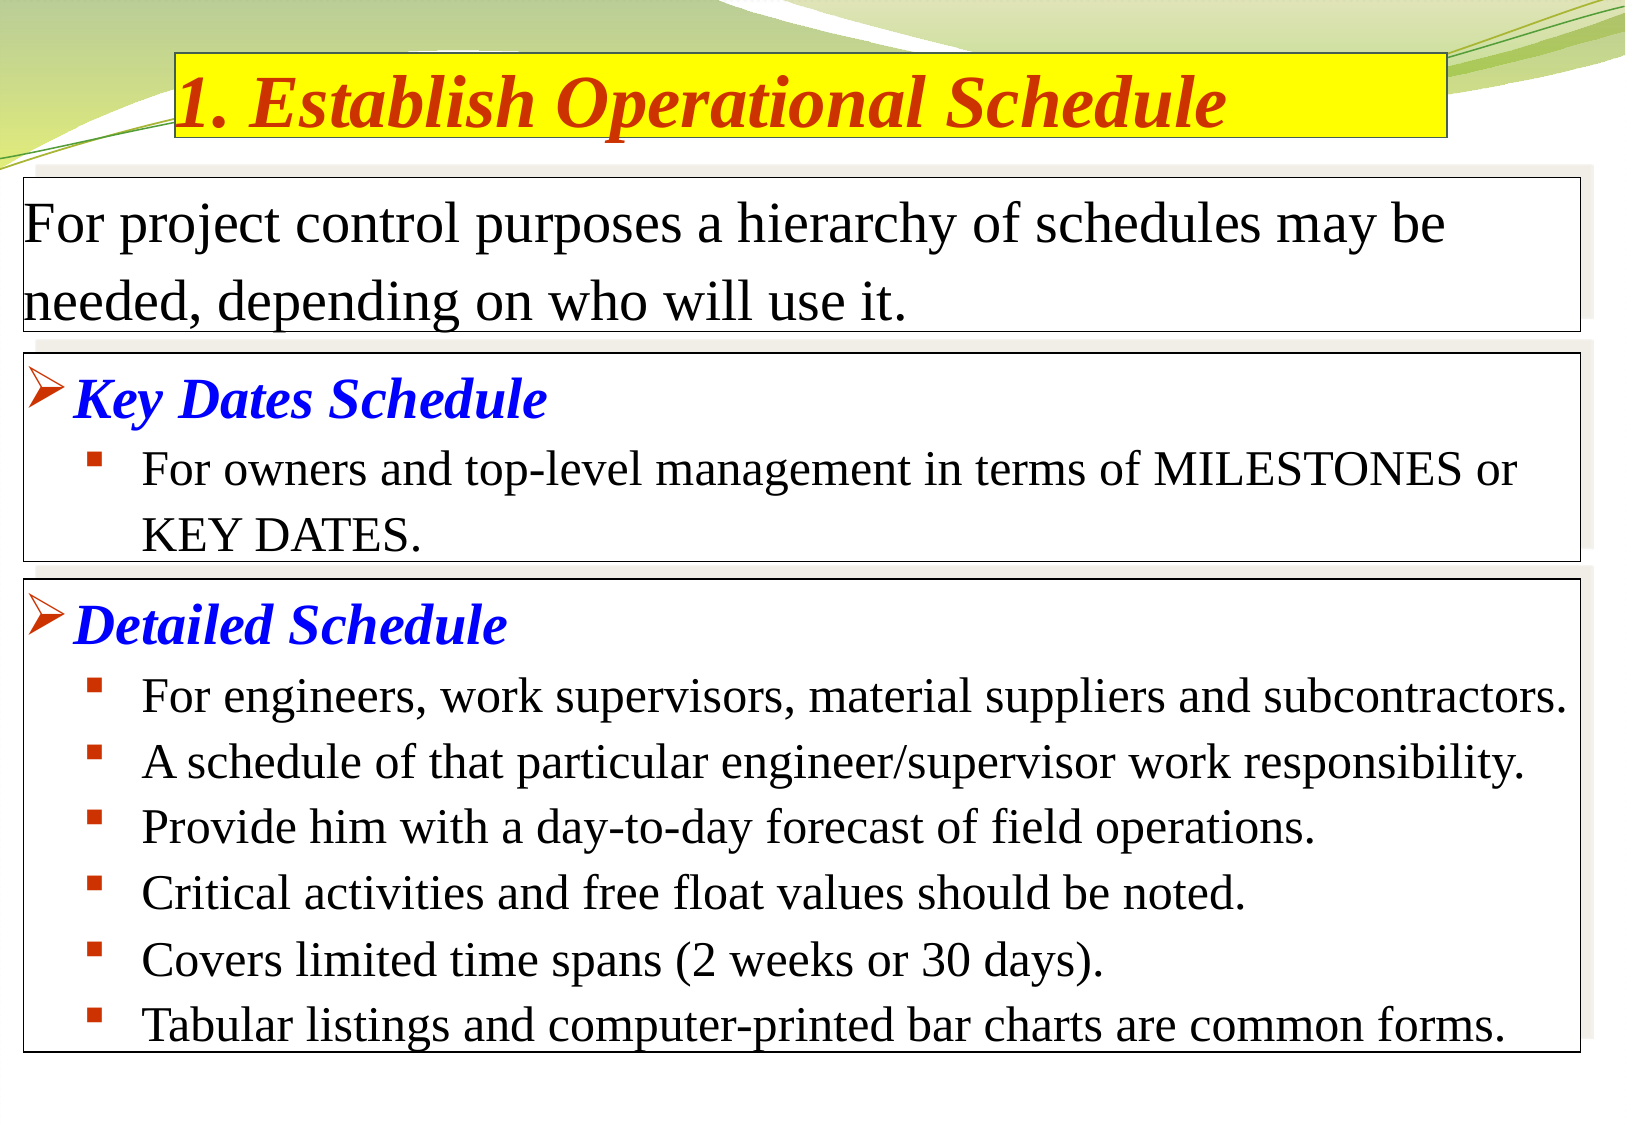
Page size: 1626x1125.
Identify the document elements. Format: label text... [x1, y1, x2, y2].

text_box Detailed Schedule For engineers, work supervisors, material suppliers and subcontractors. A schedule of that particular engineer/supervisor work responsibility. Provide him with a day-to-day forecast of field operations. Critical activities and free float values should be noted. Covers limited time spans (2 weeks or 30 days). Tabular listings and computer-printed bar charts are common forms. [23, 579, 1581, 1052]
text_box Establish Operational Schedule [174, 52, 1448, 138]
text_box Key Dates Schedule For owners and top-level management in terms of MILESTONES or KEY DATES. [23, 352, 1581, 562]
text_box For project control purposes a hierarchy of schedules may be needed, depending on who will use it. [23, 177, 1581, 332]
